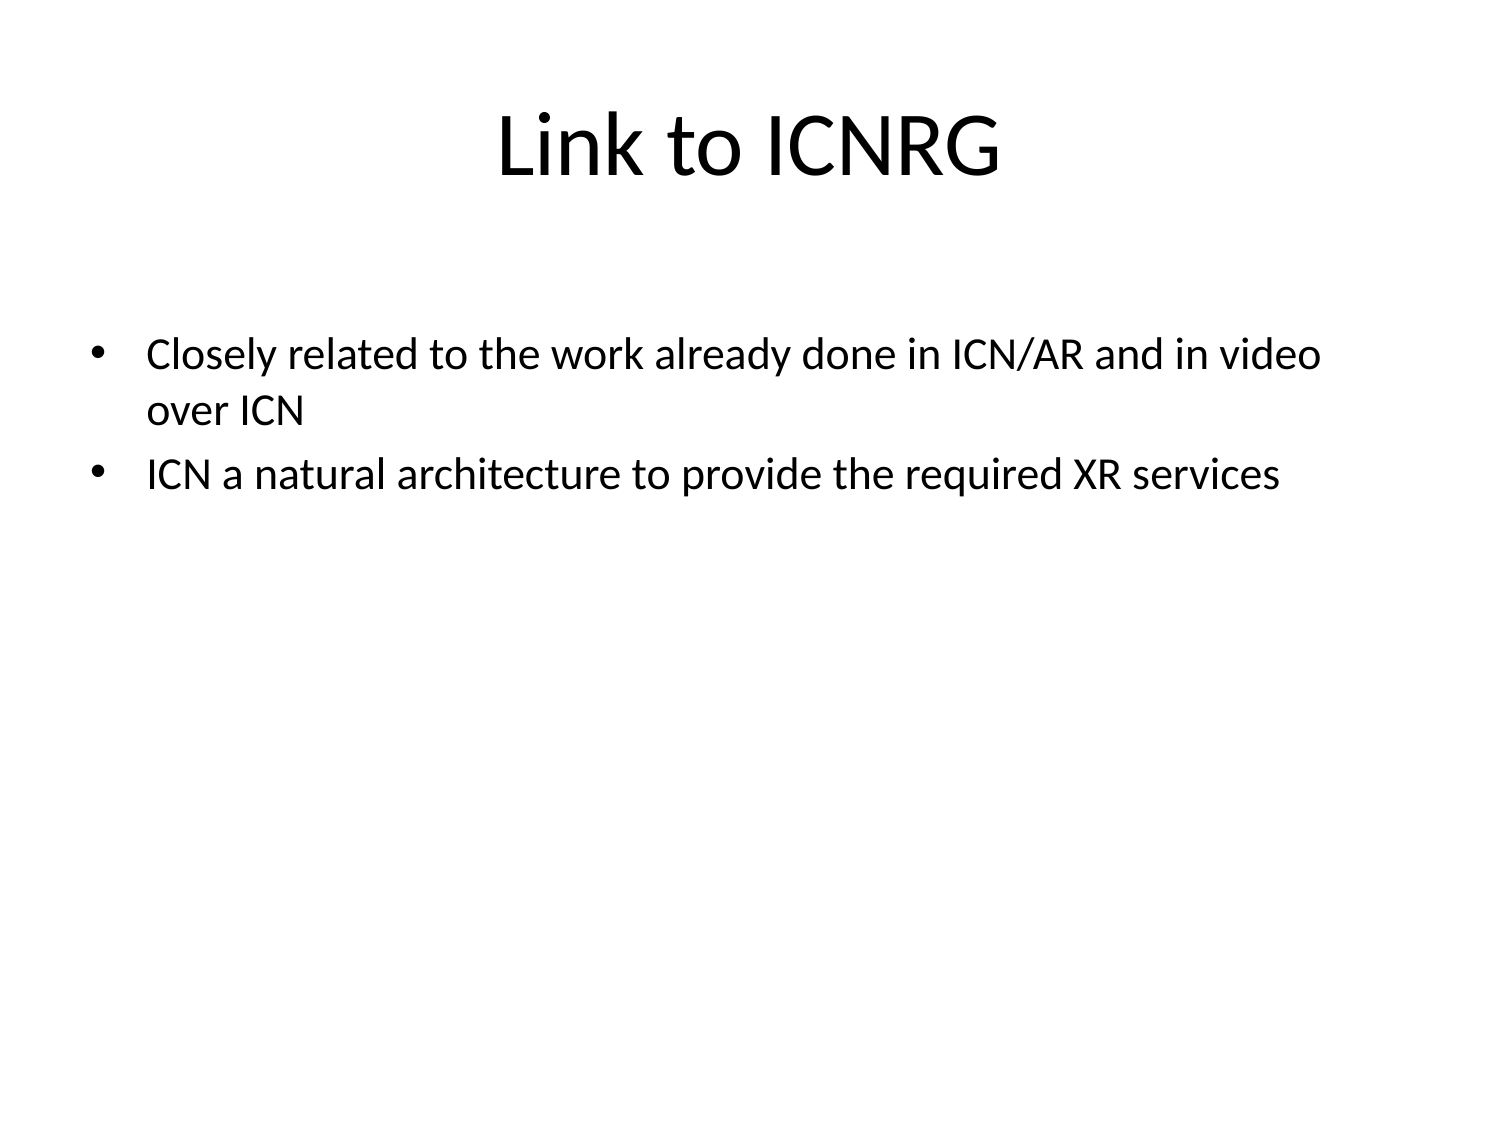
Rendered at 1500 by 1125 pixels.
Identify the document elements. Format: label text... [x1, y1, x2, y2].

title Link to ICNRG [75, 45, 1425, 233]
list Closely related to the work already done in ICN/AR and in video over ICN ICN a natural architecture to provide the required XR services [75, 262, 1425, 1050]
